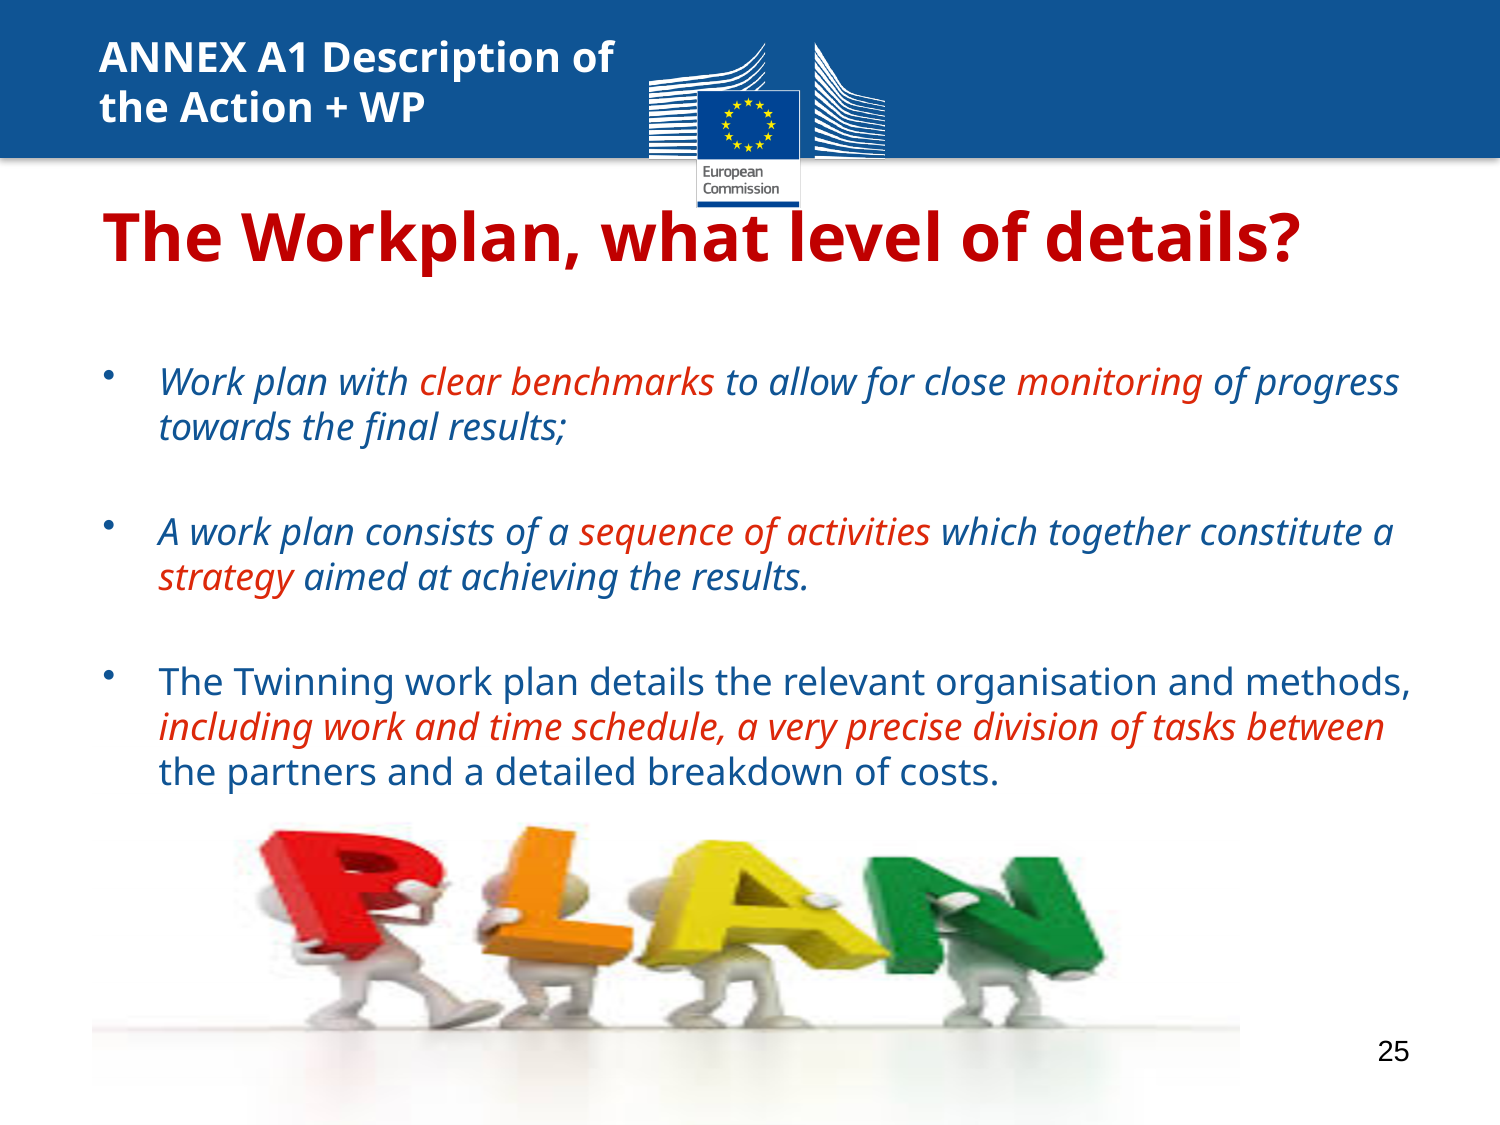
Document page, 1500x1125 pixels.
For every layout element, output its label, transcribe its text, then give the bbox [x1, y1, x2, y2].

title ANNEX A1 Description of the Action + WP [24, 37, 675, 125]
text_box The Workplan, what level of details? [87, 187, 1325, 363]
picture [92, 699, 1240, 1125]
list Work plan with clear benchmarks to allow for close monitoring of progress towards the final results; A work plan consists of a sequence of activities which together constitute a strategy aimed at achieving the results. The Twinning work plan details the relevant organisation and methods, including work and time schedule, a very precise division of tasks between the partners and a detailed breakdown of costs. [87, 350, 1438, 1004]
slide_number 25 [1245, 1024, 1425, 1103]
picture [649, 42, 885, 187]
